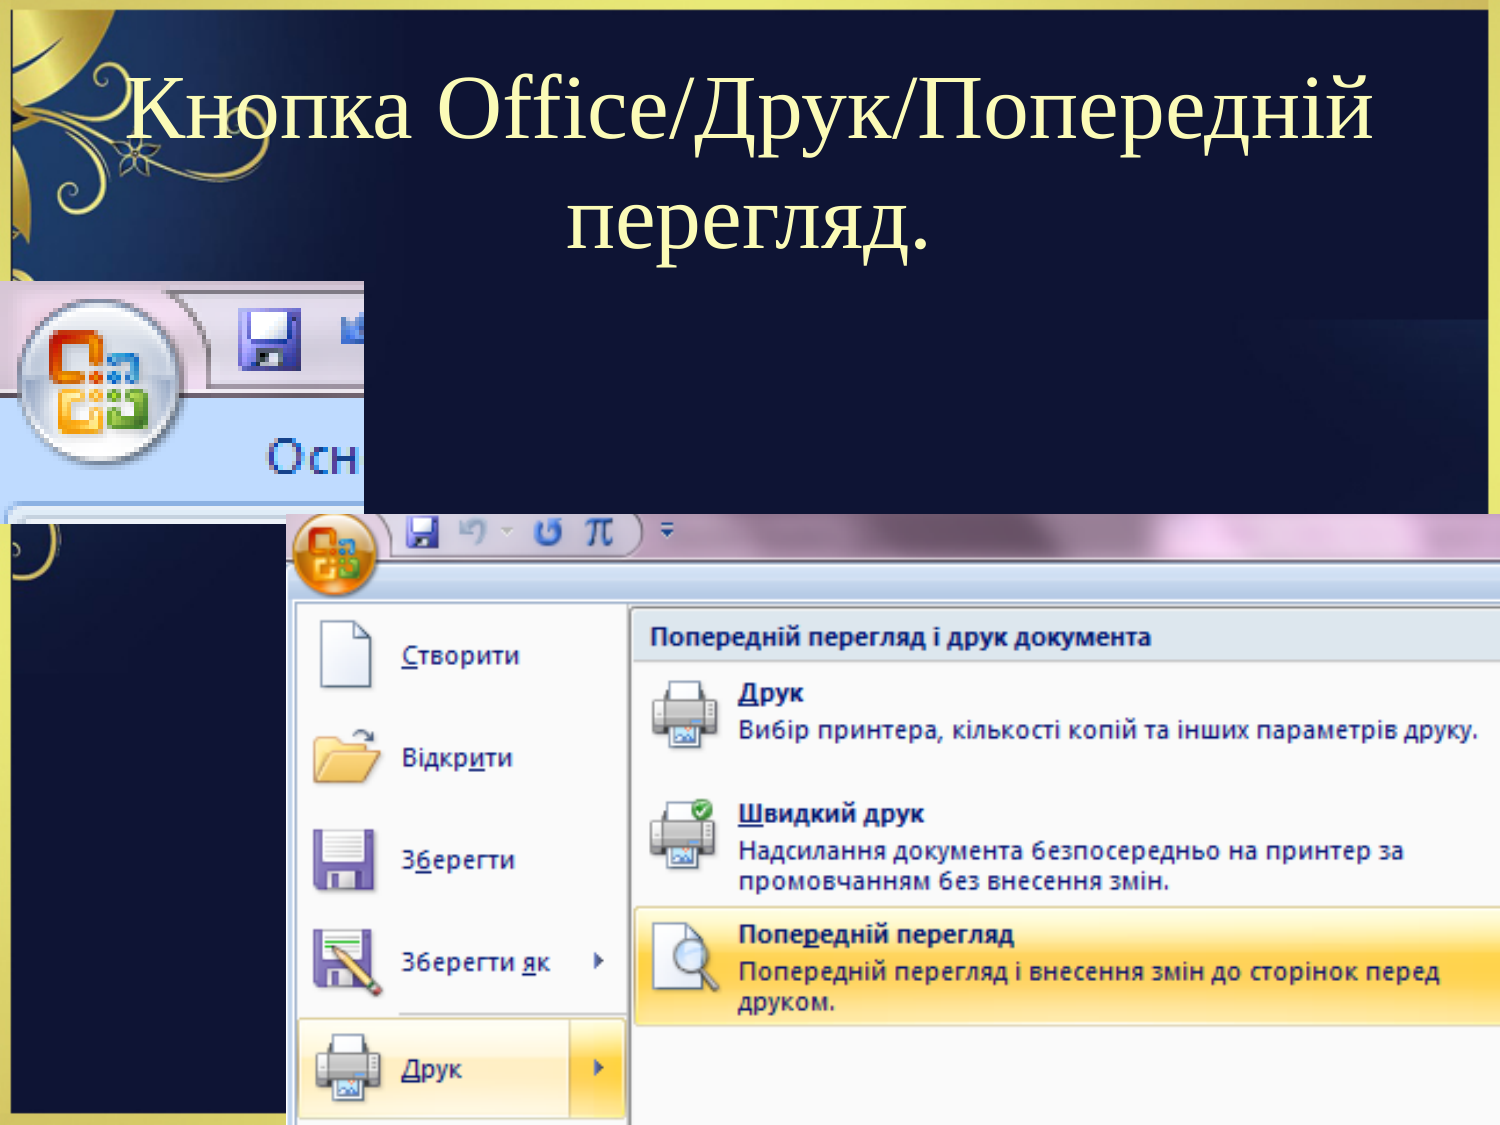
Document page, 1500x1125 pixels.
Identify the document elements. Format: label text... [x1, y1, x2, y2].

picture [0, 0, 1500, 1125]
title Кнопка Office/Друк/Попередній перегляд. [74, 44, 1426, 270]
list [0, 280, 364, 524]
